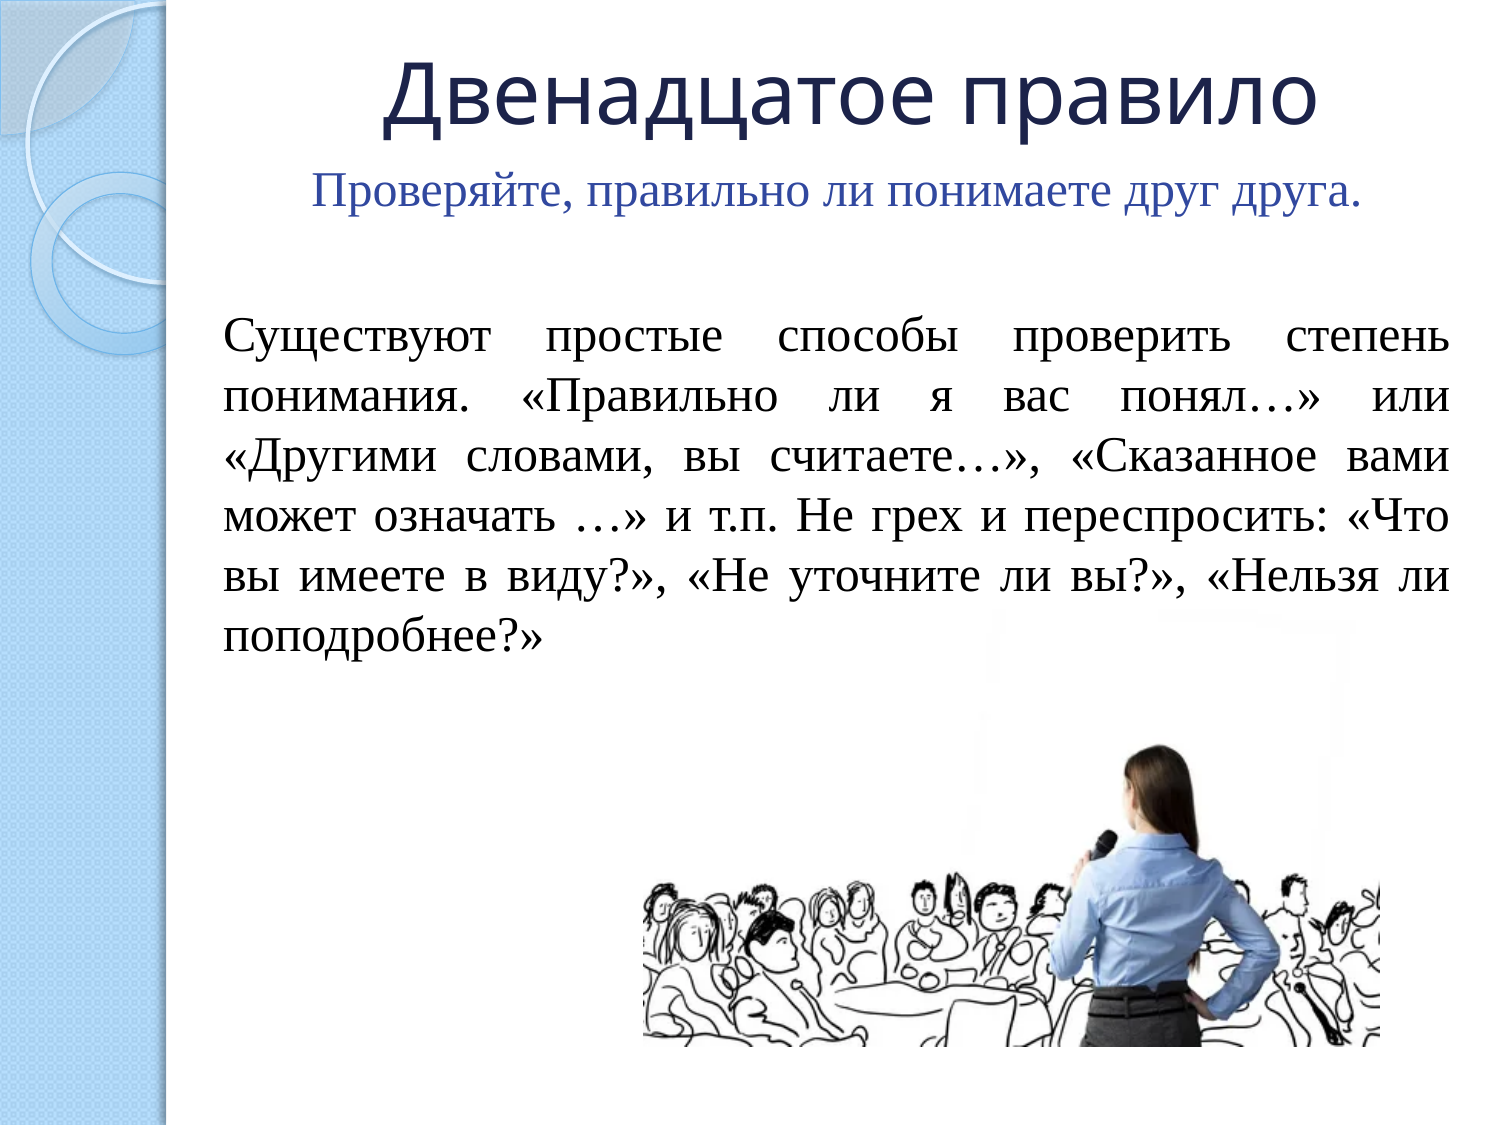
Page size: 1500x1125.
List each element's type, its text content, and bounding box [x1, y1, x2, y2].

list Проверяйте, правильно ли понимаете друг друга. Существуют простые способы проверить степень понимания. «Правильно ли я вас понял…» или «Другими словами, вы считаете…», «Сказанное вами может означать …» и т.п. Не грех и переспросить: «Что вы имеете в виду?», «Не уточните ли вы?», «Нельзя ли поподробнее?» [194, 149, 1466, 1025]
title Двенадцатое правило [237, 30, 1468, 149]
picture [643, 609, 1381, 1048]
